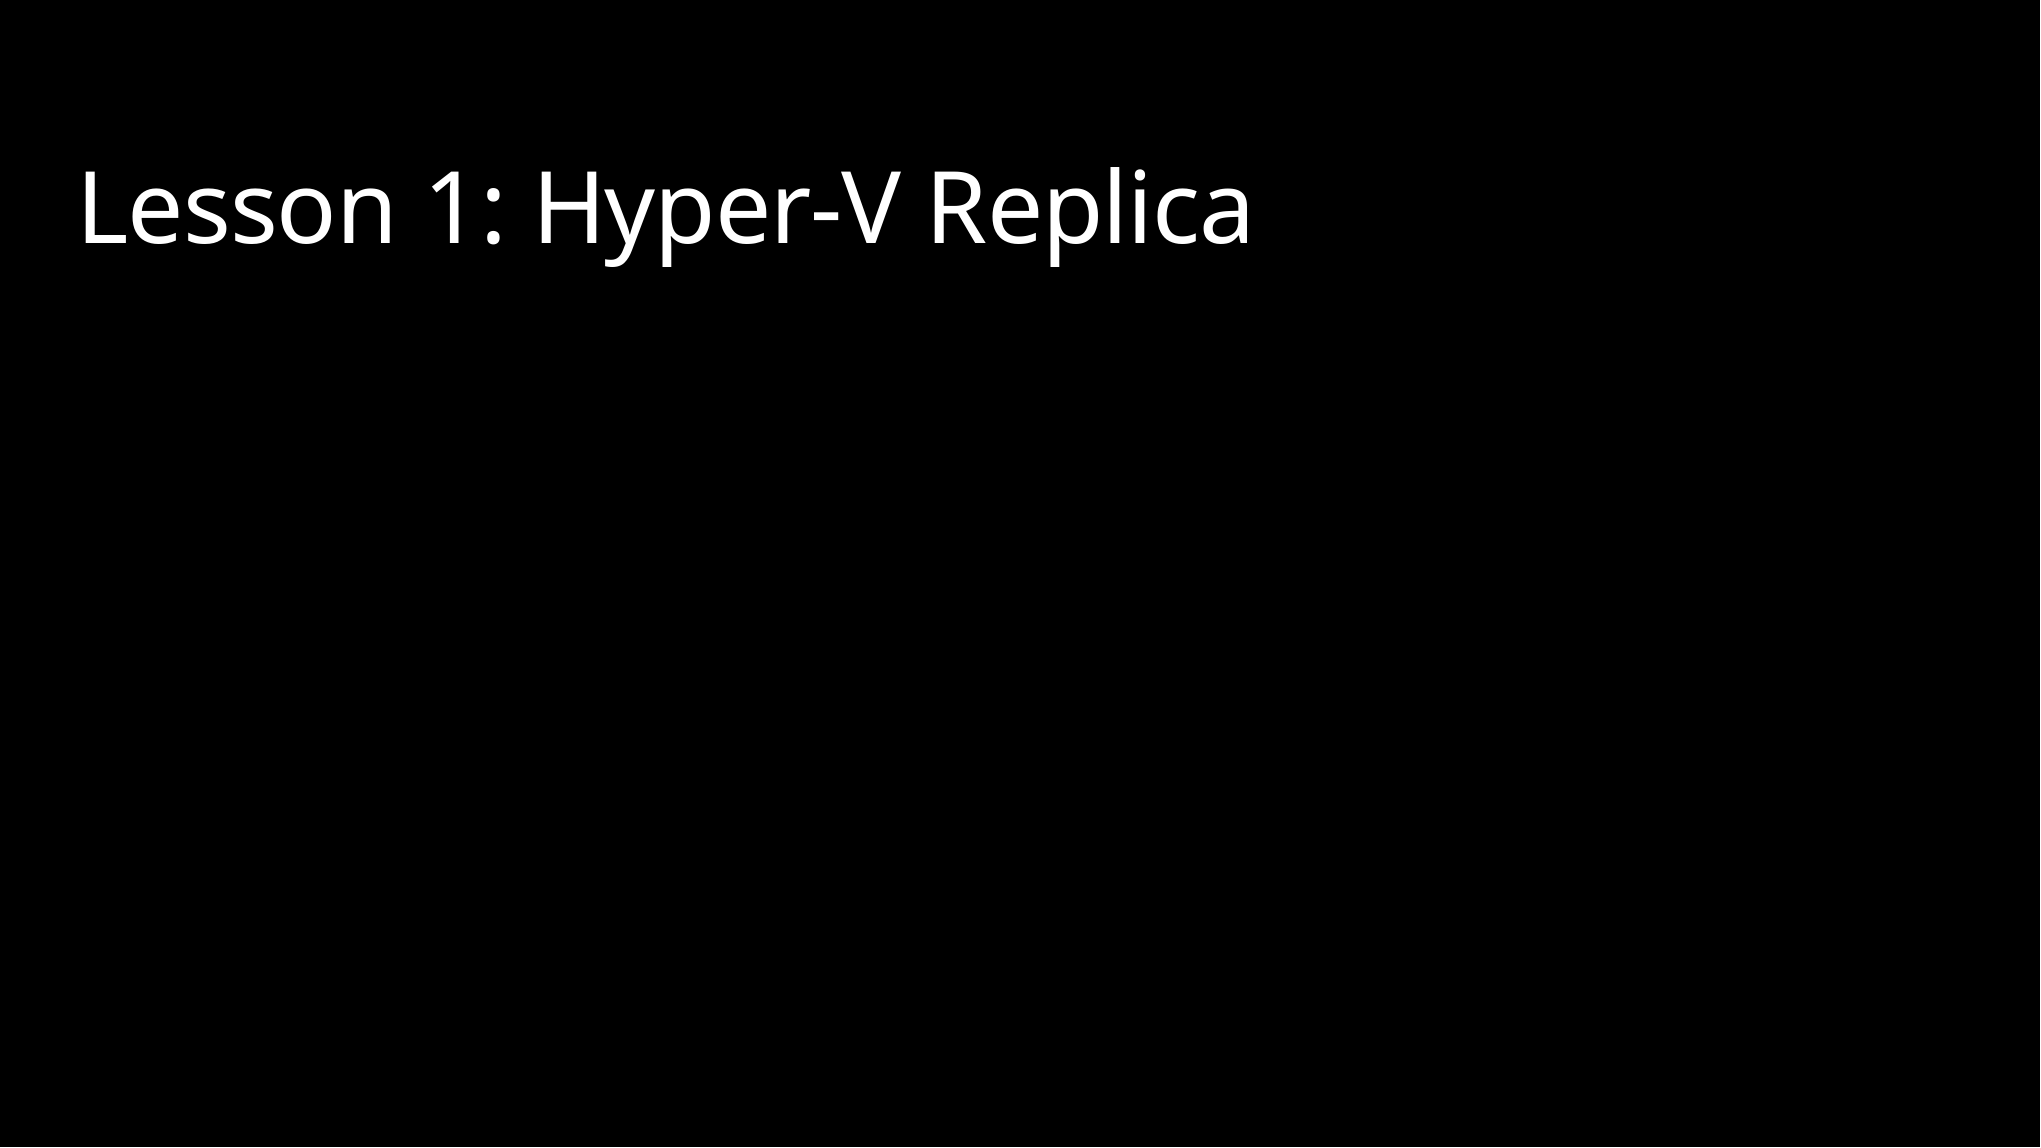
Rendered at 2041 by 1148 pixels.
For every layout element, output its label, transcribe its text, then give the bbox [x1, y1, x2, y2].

title Lesson 1: Hyper-V Replica [76, 157, 1324, 753]
